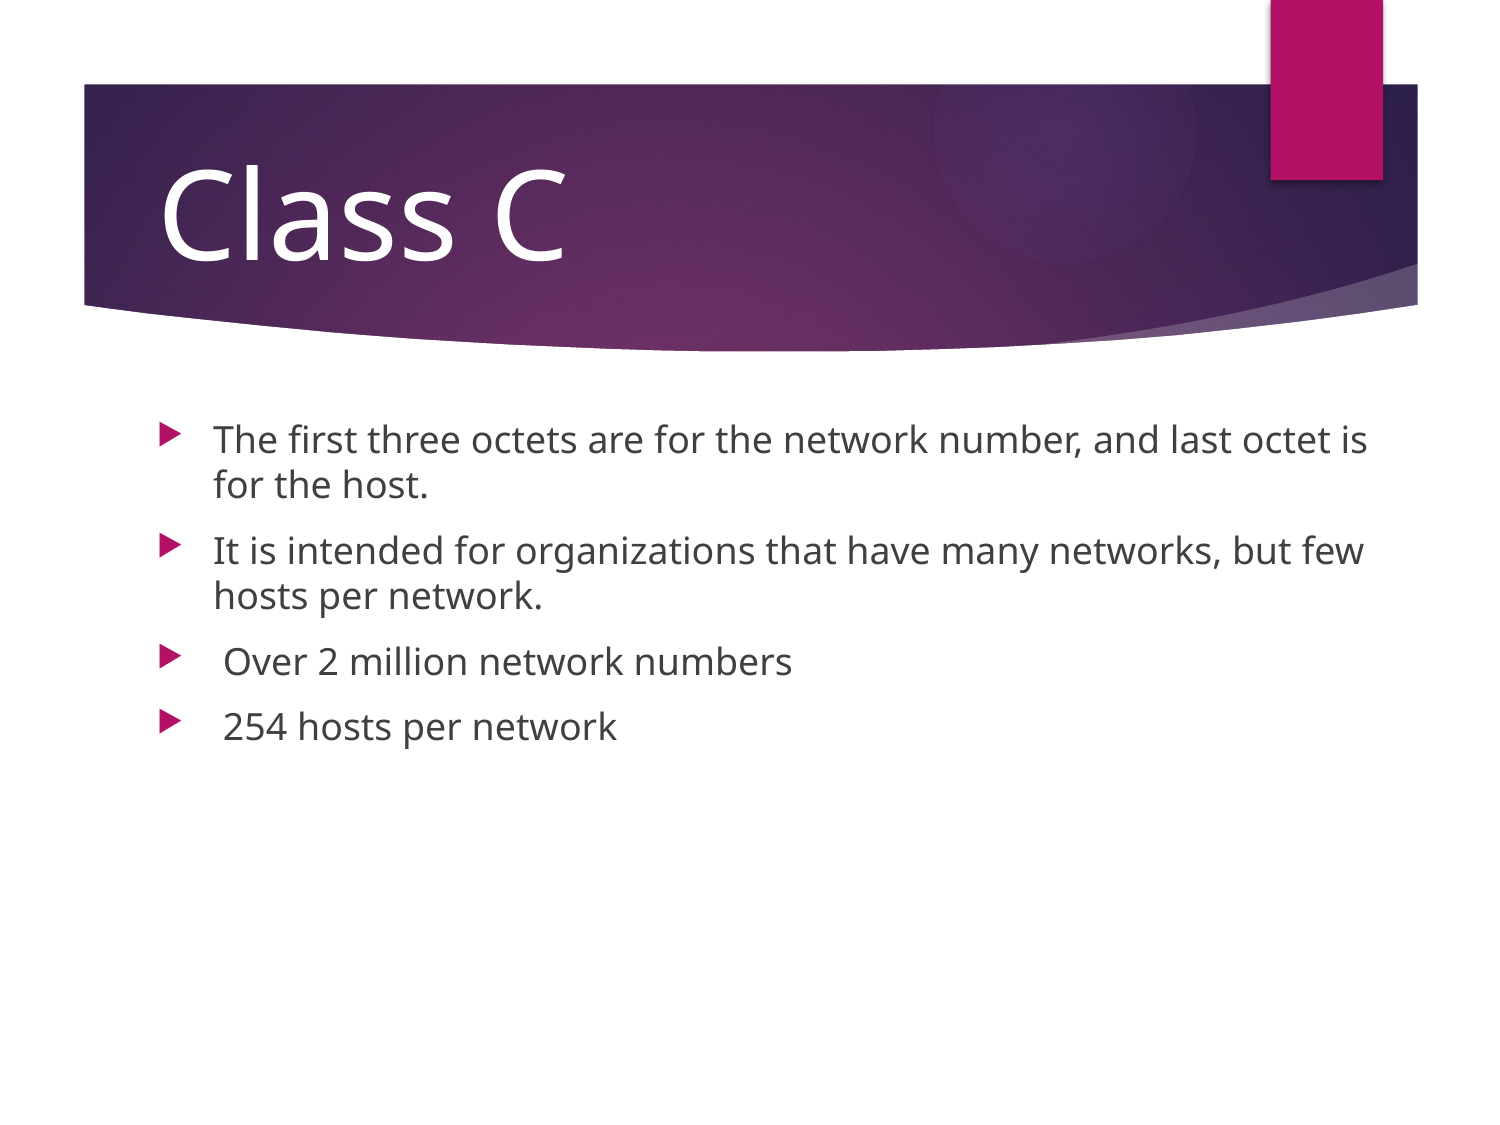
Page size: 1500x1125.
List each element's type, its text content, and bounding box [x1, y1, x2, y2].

title Class C [142, 152, 1183, 269]
list The first three octets are for the network number, and last octet is for the host. It is intended for organizations that have many networks, but few hosts per network. Over 2 million network numbers 254 hosts per network [141, 408, 1438, 1050]
